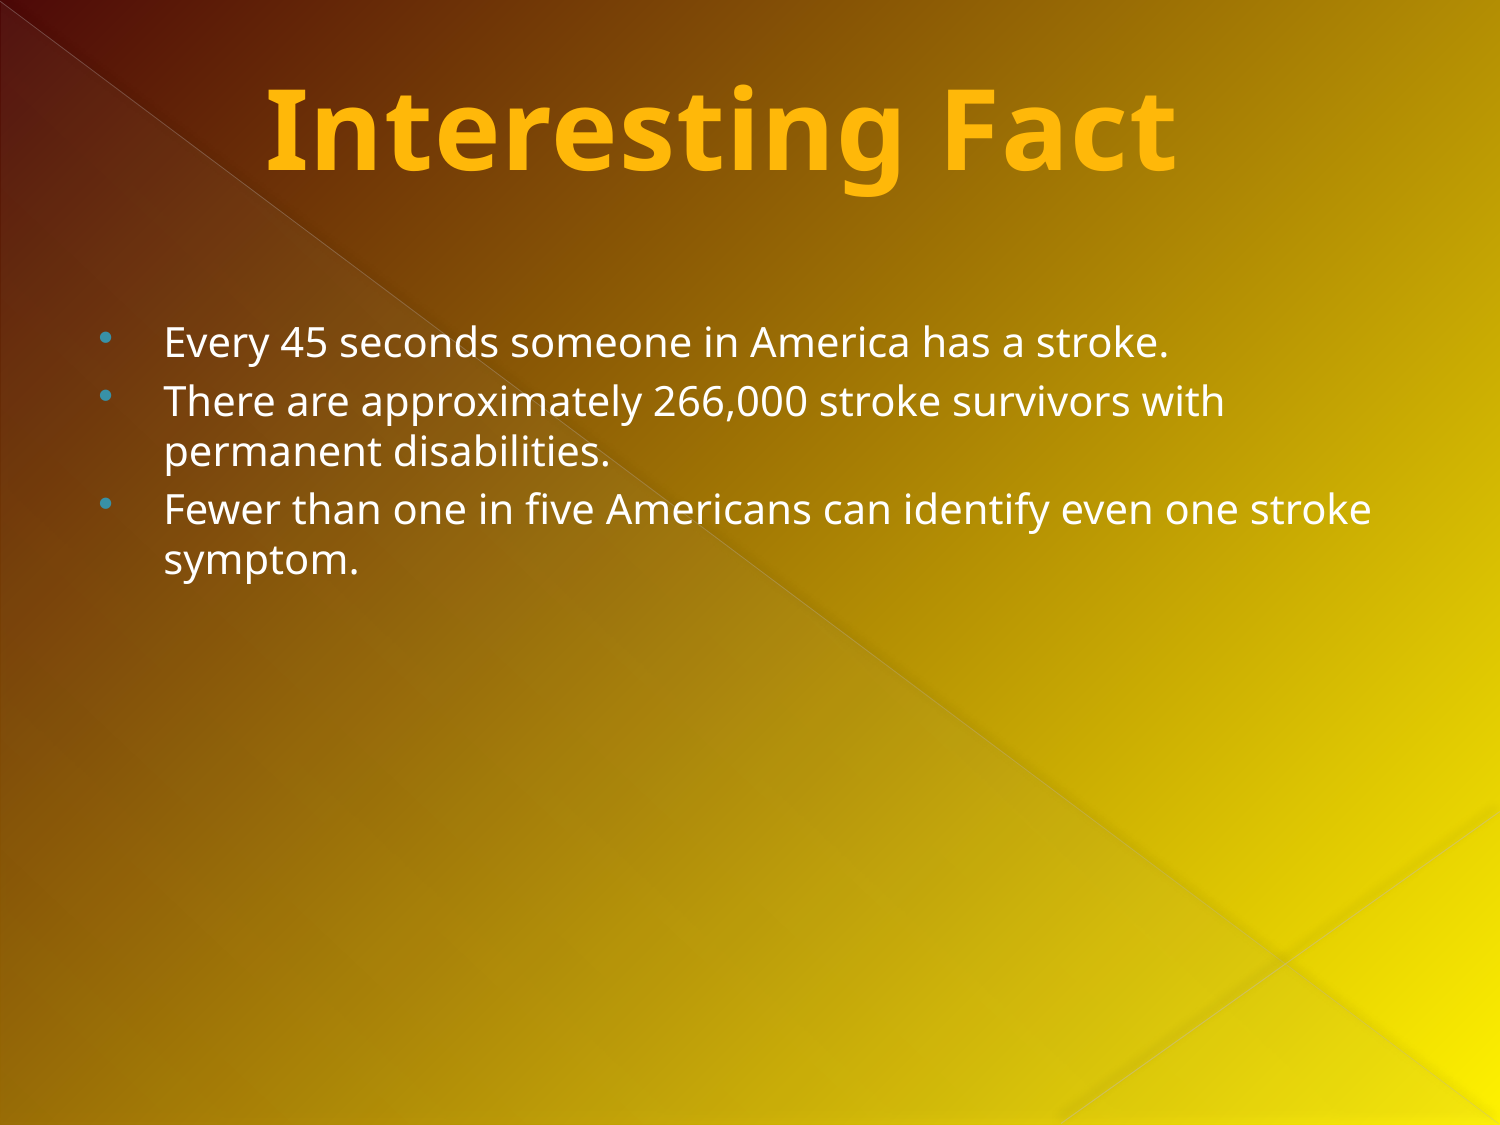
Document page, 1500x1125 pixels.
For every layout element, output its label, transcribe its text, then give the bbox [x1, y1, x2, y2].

text_box Interesting Fact [250, 49, 1225, 200]
list Every 45 seconds someone in America has a stroke. There are approximately 266,000 stroke survivors with permanent disabilities. Fewer than one in five Americans can identify even one stroke symptom. [75, 308, 1425, 1059]
